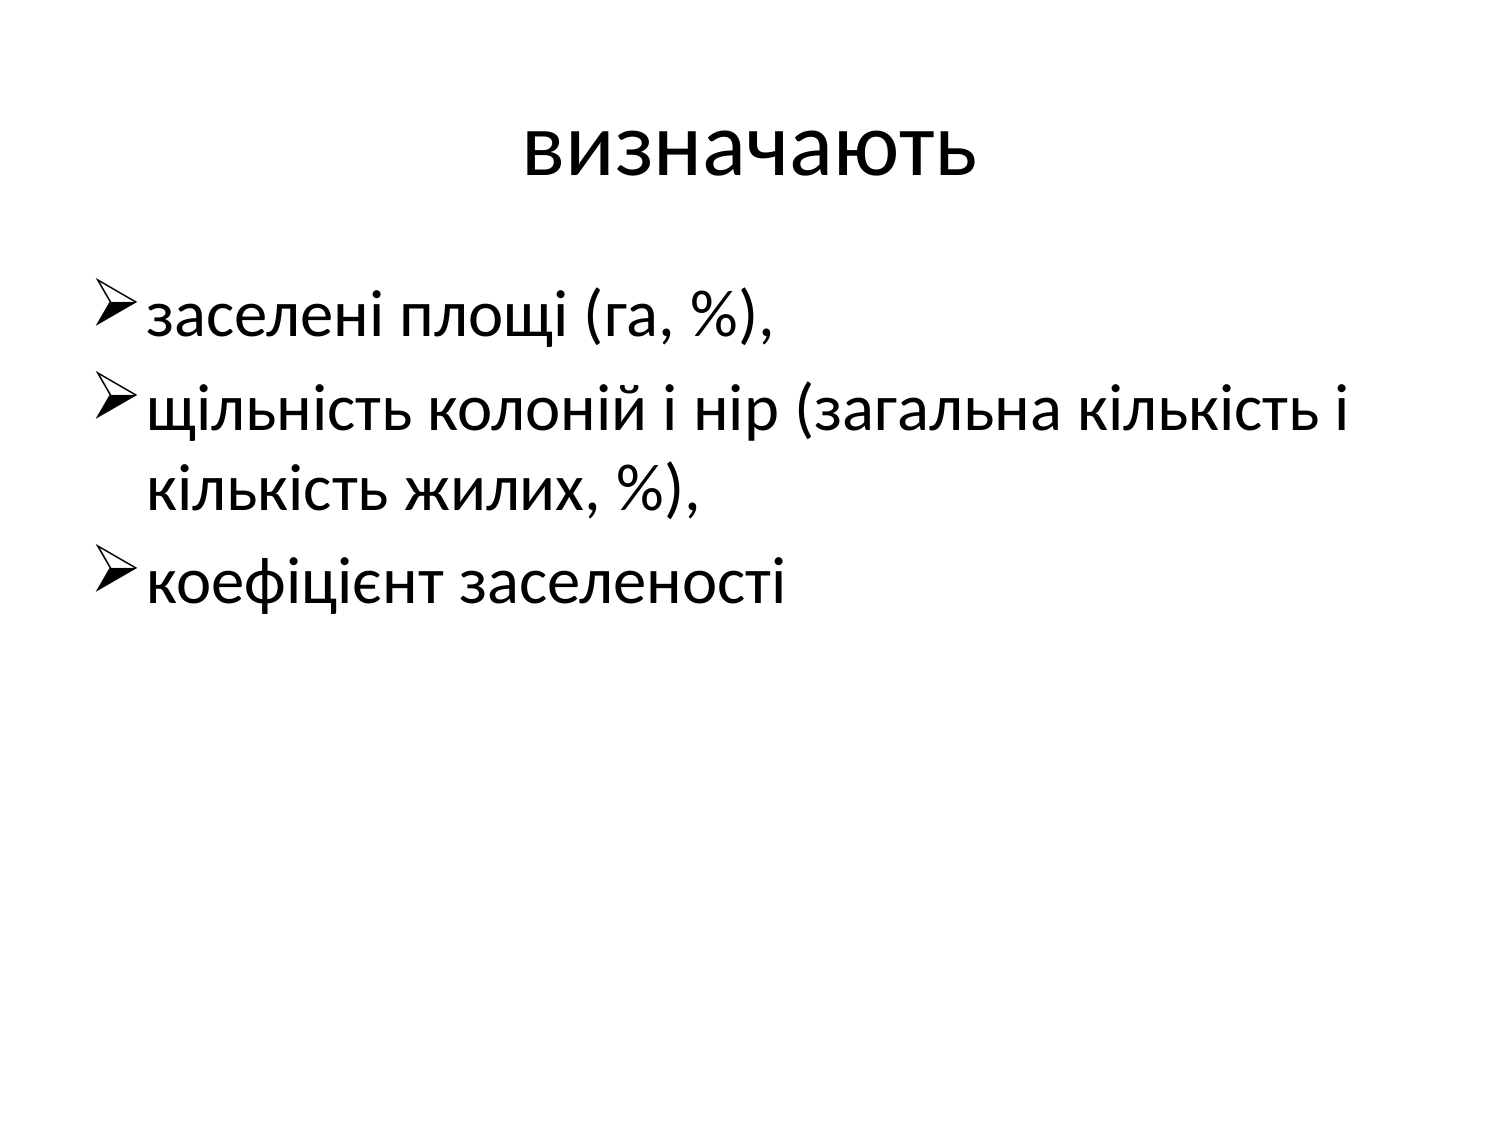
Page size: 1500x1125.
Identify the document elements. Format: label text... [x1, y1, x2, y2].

list заселені площі (га, %), щільність колоній і нір (загальна кількість і кількість жилих, %), коефіцієнт заселеності [75, 262, 1425, 1005]
title визначають [75, 45, 1425, 233]
